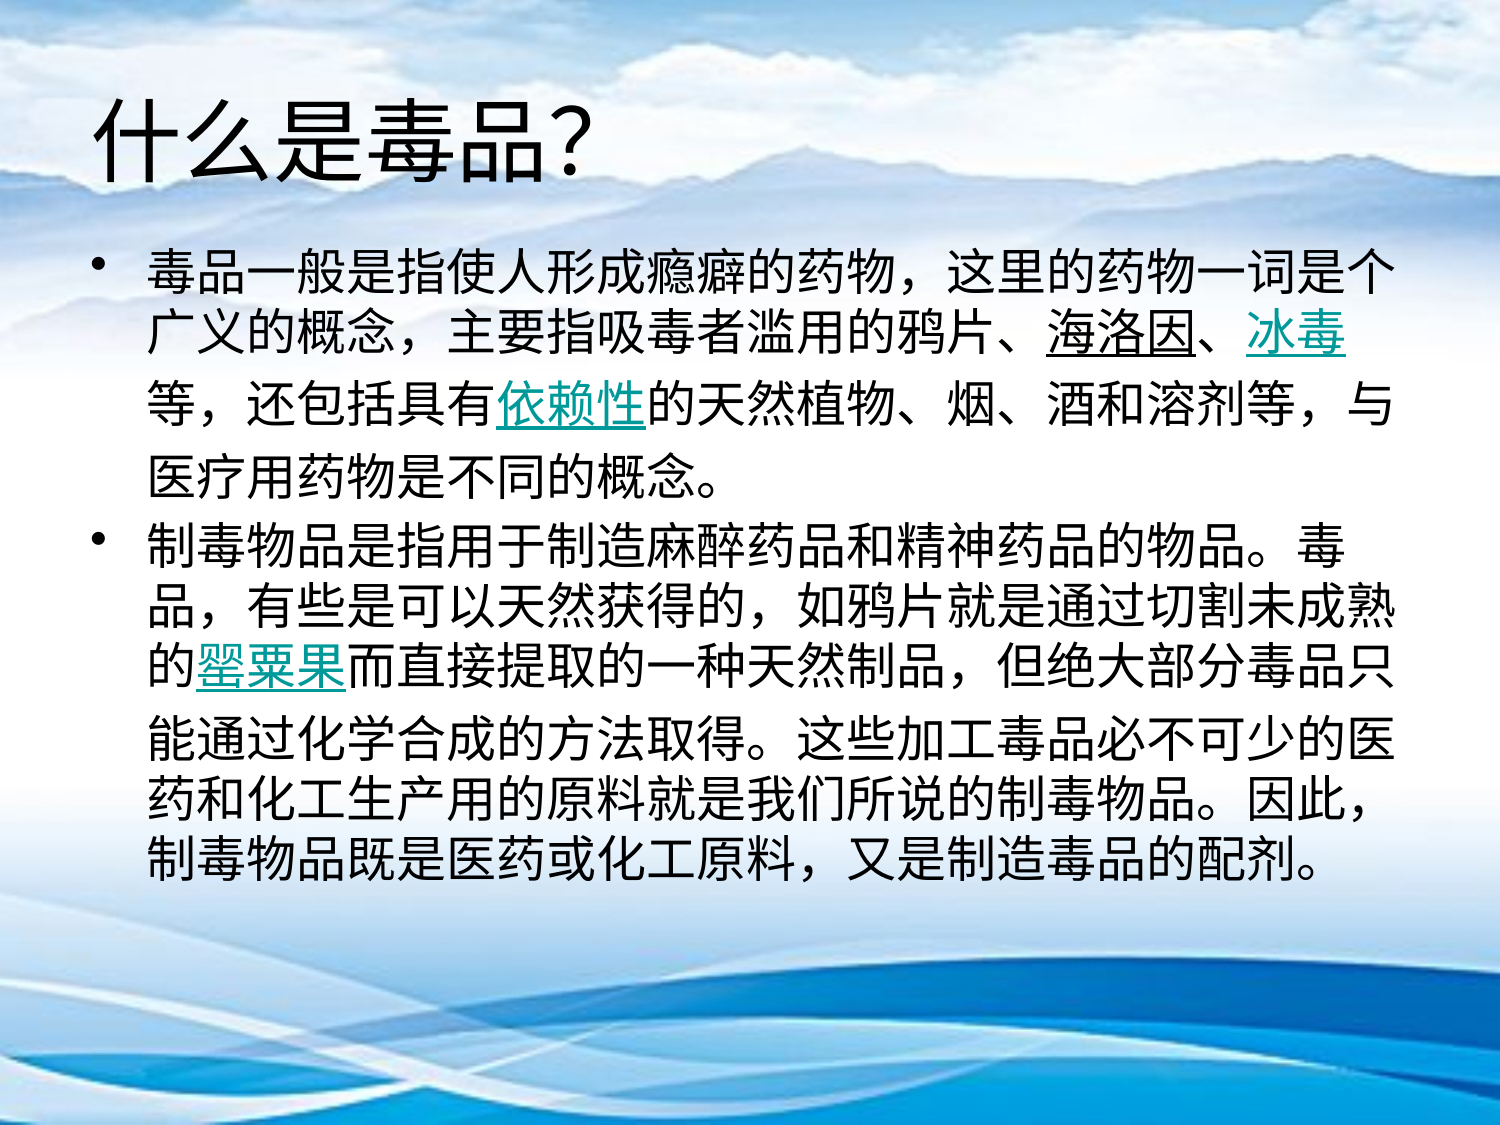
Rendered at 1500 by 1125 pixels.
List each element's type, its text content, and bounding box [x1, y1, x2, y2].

list 毒品一般是指使人形成瘾癖的药物，这里的药物一词是个广义的概念，主要指吸毒者滥用的鸦片、海洛因、冰毒等，还包括具有依赖性的天然植物、烟、酒和溶剂等，与医疗用药物是不同的概念。 制毒物品是指用于制造麻醉药品和精神药品的物品。毒品，有些是可以天然获得的，如鸦片就是通过切割未成熟的罂粟果而直接提取的一种天然制品，但绝大部分毒品只能通过化学合成的方法取得。这些加工毒品必不可少的医药和化工生产用的原料就是我们所说的制毒物品。因此，制毒物品既是医药或化工原料，又是制造毒品的配剂。 [74, 232, 1426, 1036]
picture [0, 0, 1500, 1125]
title 什么是毒品？ [74, 44, 1426, 232]
